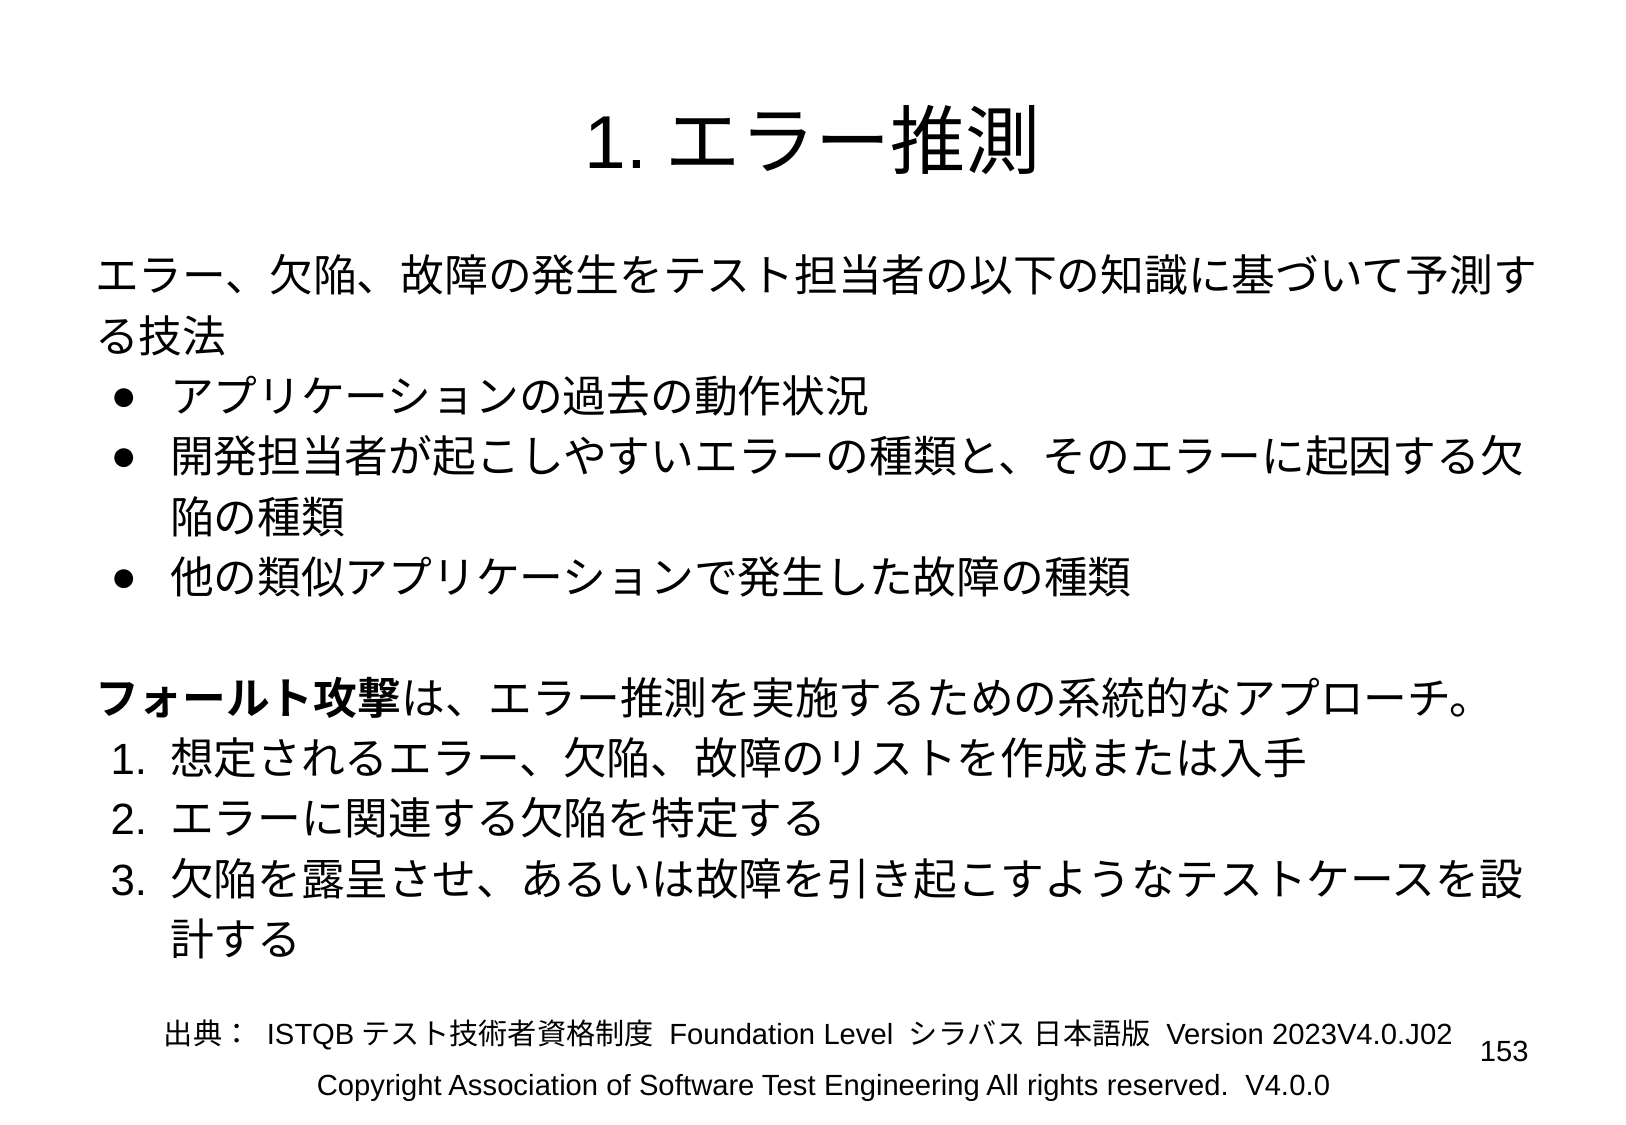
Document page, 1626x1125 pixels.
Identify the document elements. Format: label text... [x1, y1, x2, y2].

footer Copyright Association of Software Test Engineering All rights reserved. V4.0.0 [233, 1058, 1415, 1103]
text_box 出典： ISTQBテスト技術者資格制度 Foundation Level シラバス 日本語版 Version 2023V4.0.J02 [44, 1008, 1573, 1058]
slide_number ‹#› [1415, 1058, 1544, 1103]
title 1.エラー推測 [81, 45, 1544, 232]
list エラー、欠陥、故障の発生をテスト担当者の以下の知識に基づいて予測する技法 アプリケーションの過去の動作状況 開発担当者が起こしやすいエラーの種類と、そのエラーに起因する欠陥の種類 他の類似アプリケーションで発生した故障の種類 フォールト攻撃は、エラー推測を実施するための系統的なアプローチ。 想定されるエラー、欠陥、故障のリストを作成または入手 エラーに関連する欠陥を特定する 欠陥を露呈させ、あるいは故障を引き起こすようなテストケースを設計する [79, 232, 1569, 1008]
